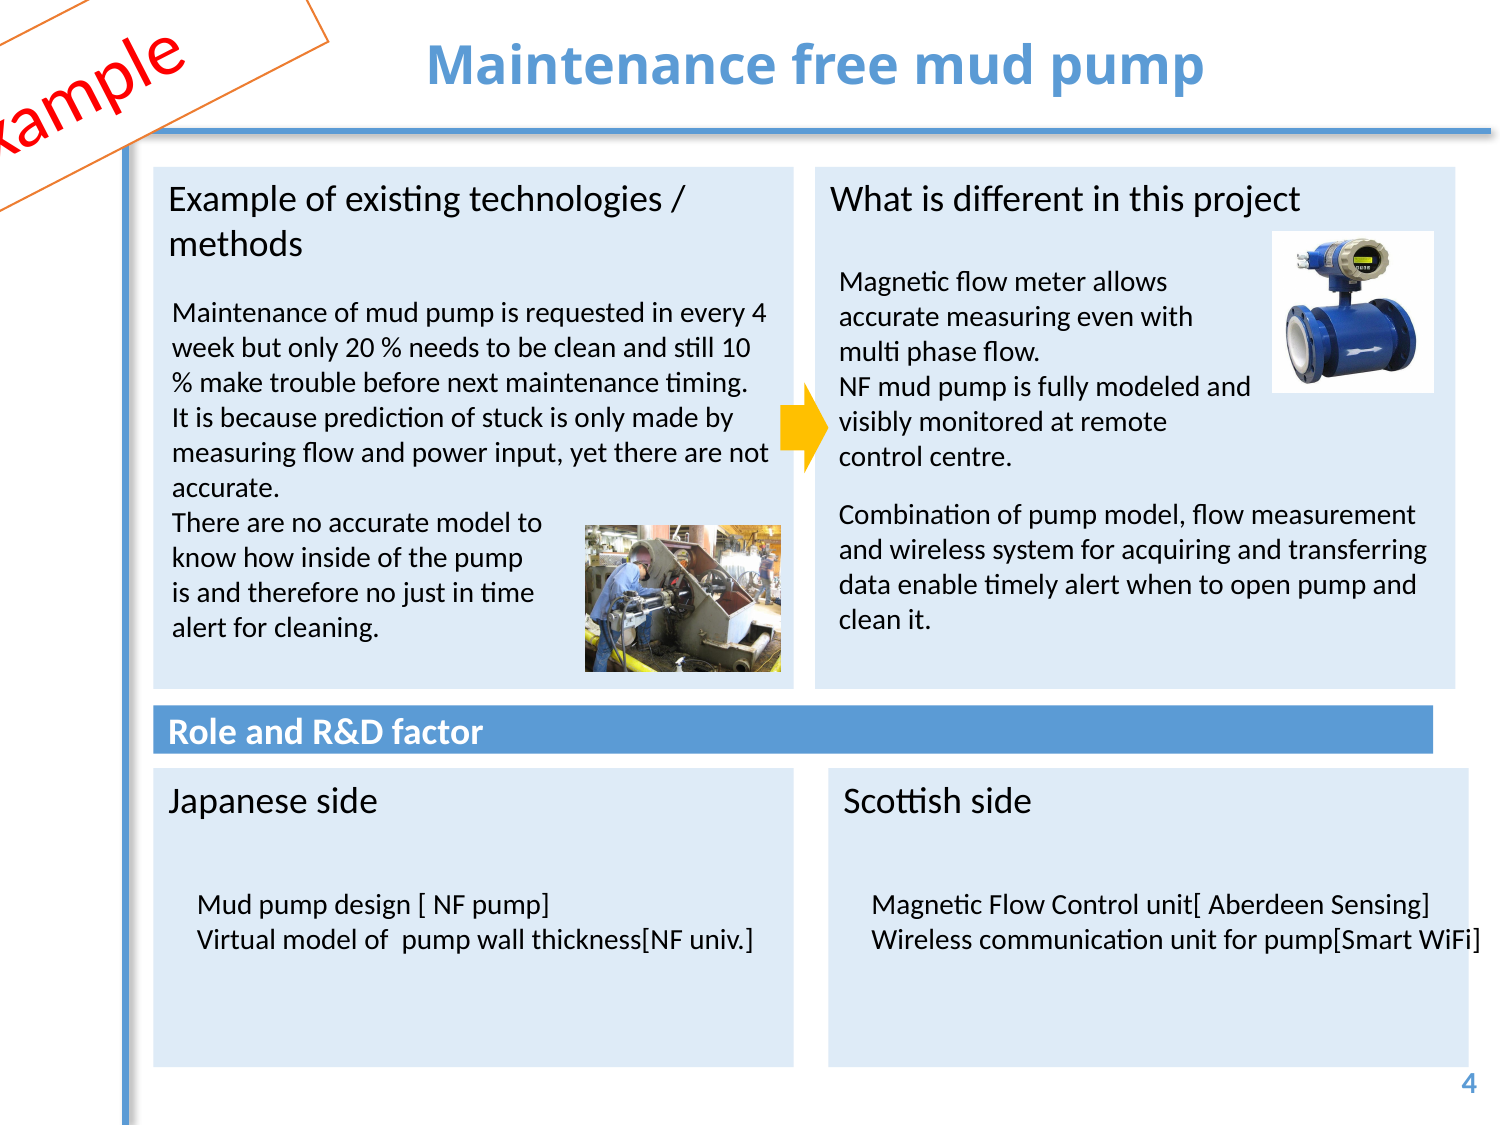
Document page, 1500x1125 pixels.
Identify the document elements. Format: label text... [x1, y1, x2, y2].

text_box What is different in this project [814, 166, 1456, 690]
text_box Japanese side [152, 767, 795, 1068]
text_box Scottish side [827, 767, 1470, 1068]
text_box [793, 381, 823, 474]
text_box Combination of pump model, flow measurement and wireless system for acquiring and transferring data enable timely alert when to open pump and clean it. [823, 487, 1444, 643]
picture [584, 525, 781, 672]
text_box Magnetic flow meter allows accurate measuring even with multi phase flow. NF mud pump is fully modeled and visibly monitored at remote control centre. [823, 254, 1273, 480]
text_box Example of existing technologies / methods [152, 166, 795, 690]
text_box Mud pump design [ NF pump] Virtual model of pump wall thickness[NF univ.] [182, 878, 770, 963]
text_box Role and R&D factor [152, 704, 1434, 755]
picture [1272, 231, 1434, 393]
title Maintenance free mud pump [191, 19, 1500, 115]
text_box Magnetic Flow Control unit[ Aberdeen Sensing] Wireless communication unit for pump[Smart WiFi] [856, 878, 1497, 963]
text_box Maintenance of mud pump is requested in every 4 week but only 20 % needs to be clean and still 10 % make trouble before next maintenance timing. It is because prediction of stuck is only made by measuring flow and power input, yet there are not accurate. There are no accurate model to know how inside of the pump is and therefore no just in time alert for cleaning. [157, 286, 793, 651]
text_box Example [0, 0, 330, 213]
